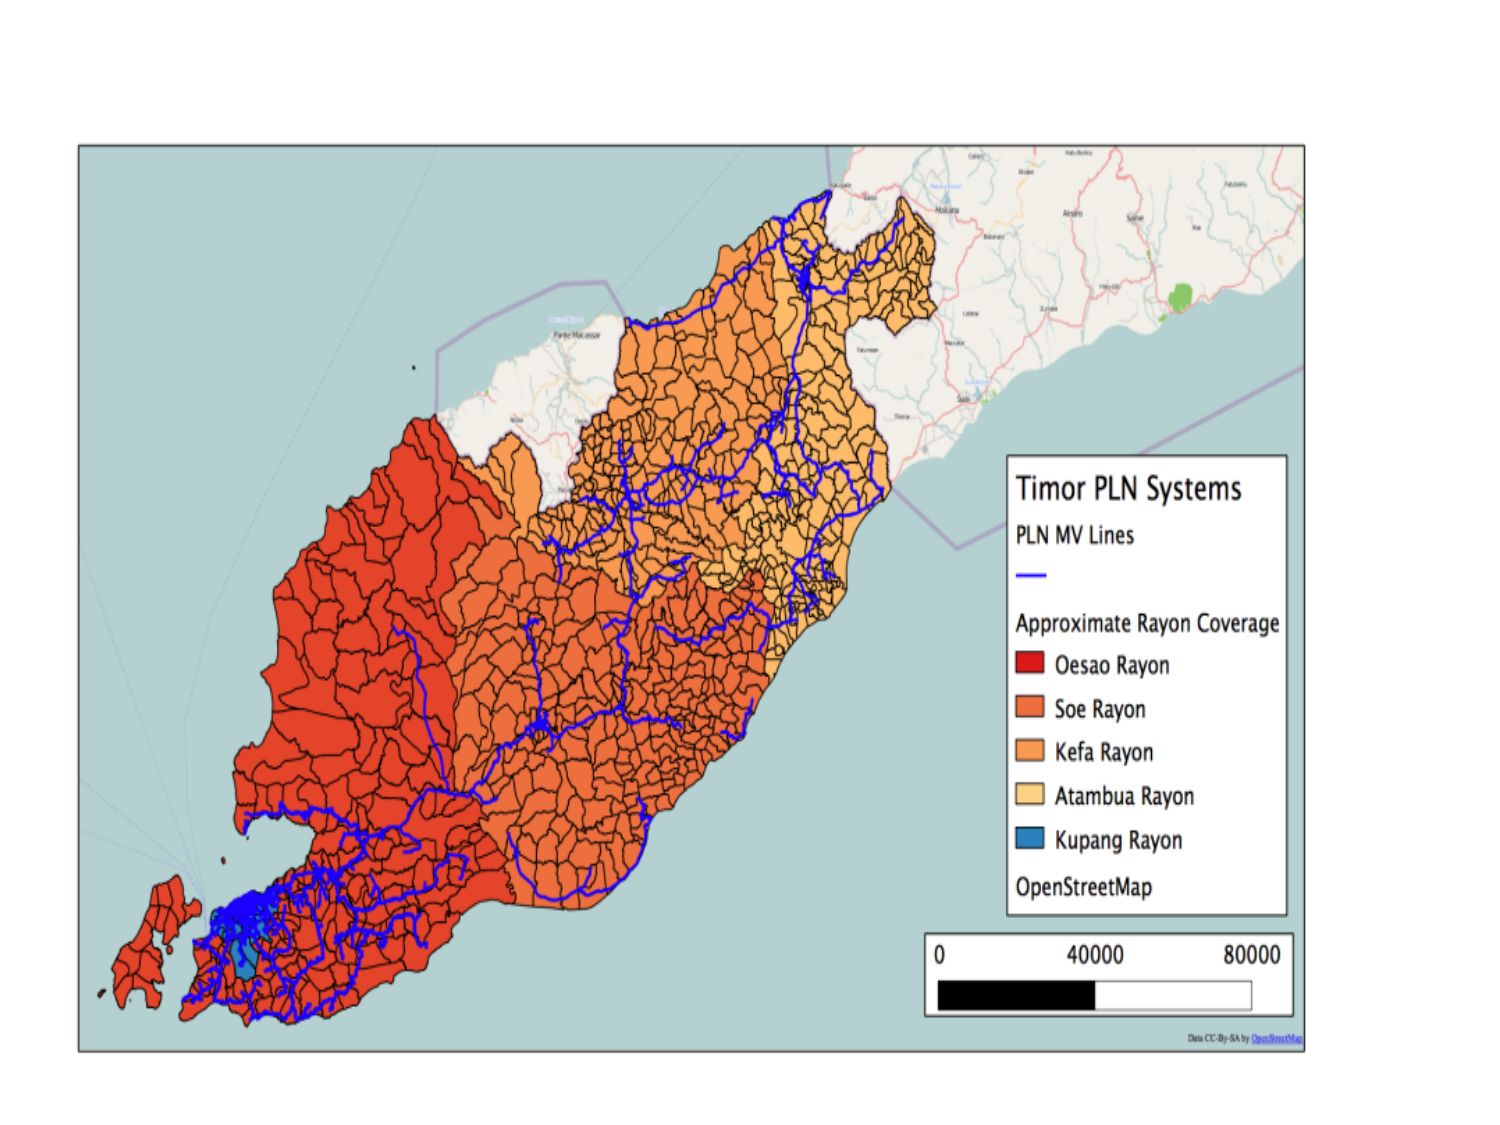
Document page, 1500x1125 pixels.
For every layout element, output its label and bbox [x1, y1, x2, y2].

picture [62, 136, 1312, 1068]
